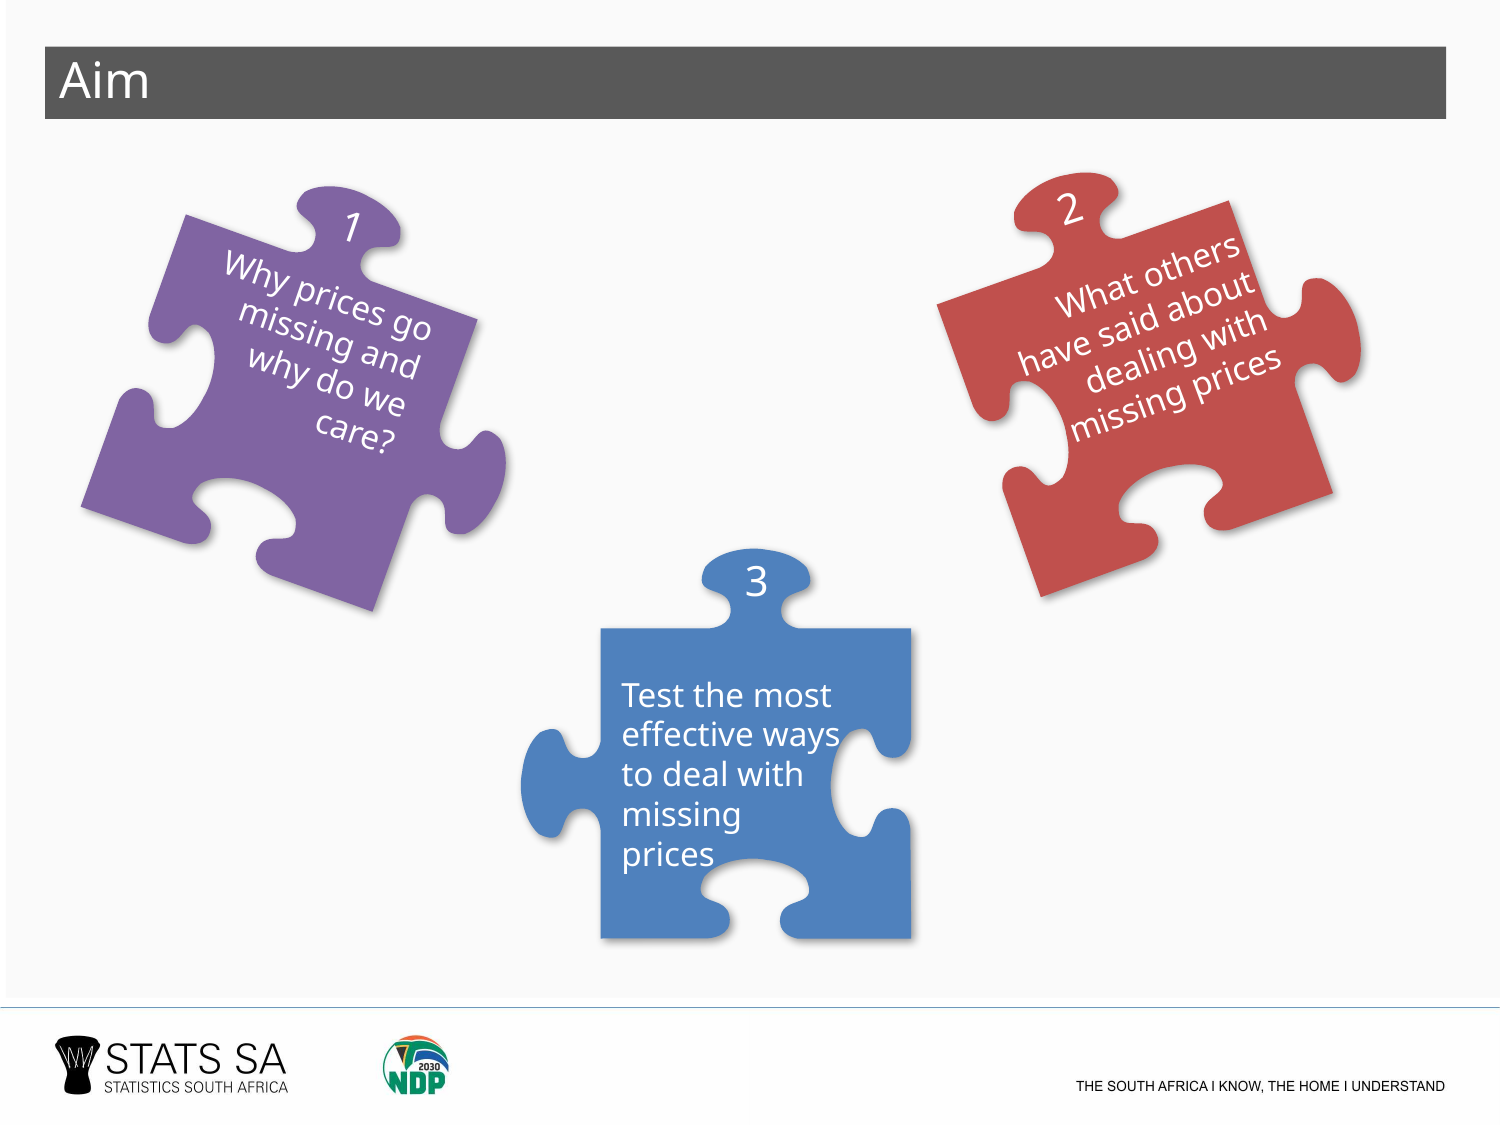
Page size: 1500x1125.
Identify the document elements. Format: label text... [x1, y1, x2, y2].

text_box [135, 191, 526, 585]
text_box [963, 152, 1355, 544]
text_box Test the most effective ways to deal with missing prices [606, 666, 857, 881]
text_box [520, 613, 912, 939]
text_box [701, 552, 729, 602]
text_box Aim [45, 46, 1447, 119]
picture [0, 1007, 1500, 1125]
text_box [5, 0, 1500, 998]
text_box 3 [729, 547, 782, 613]
text_box [782, 552, 811, 605]
